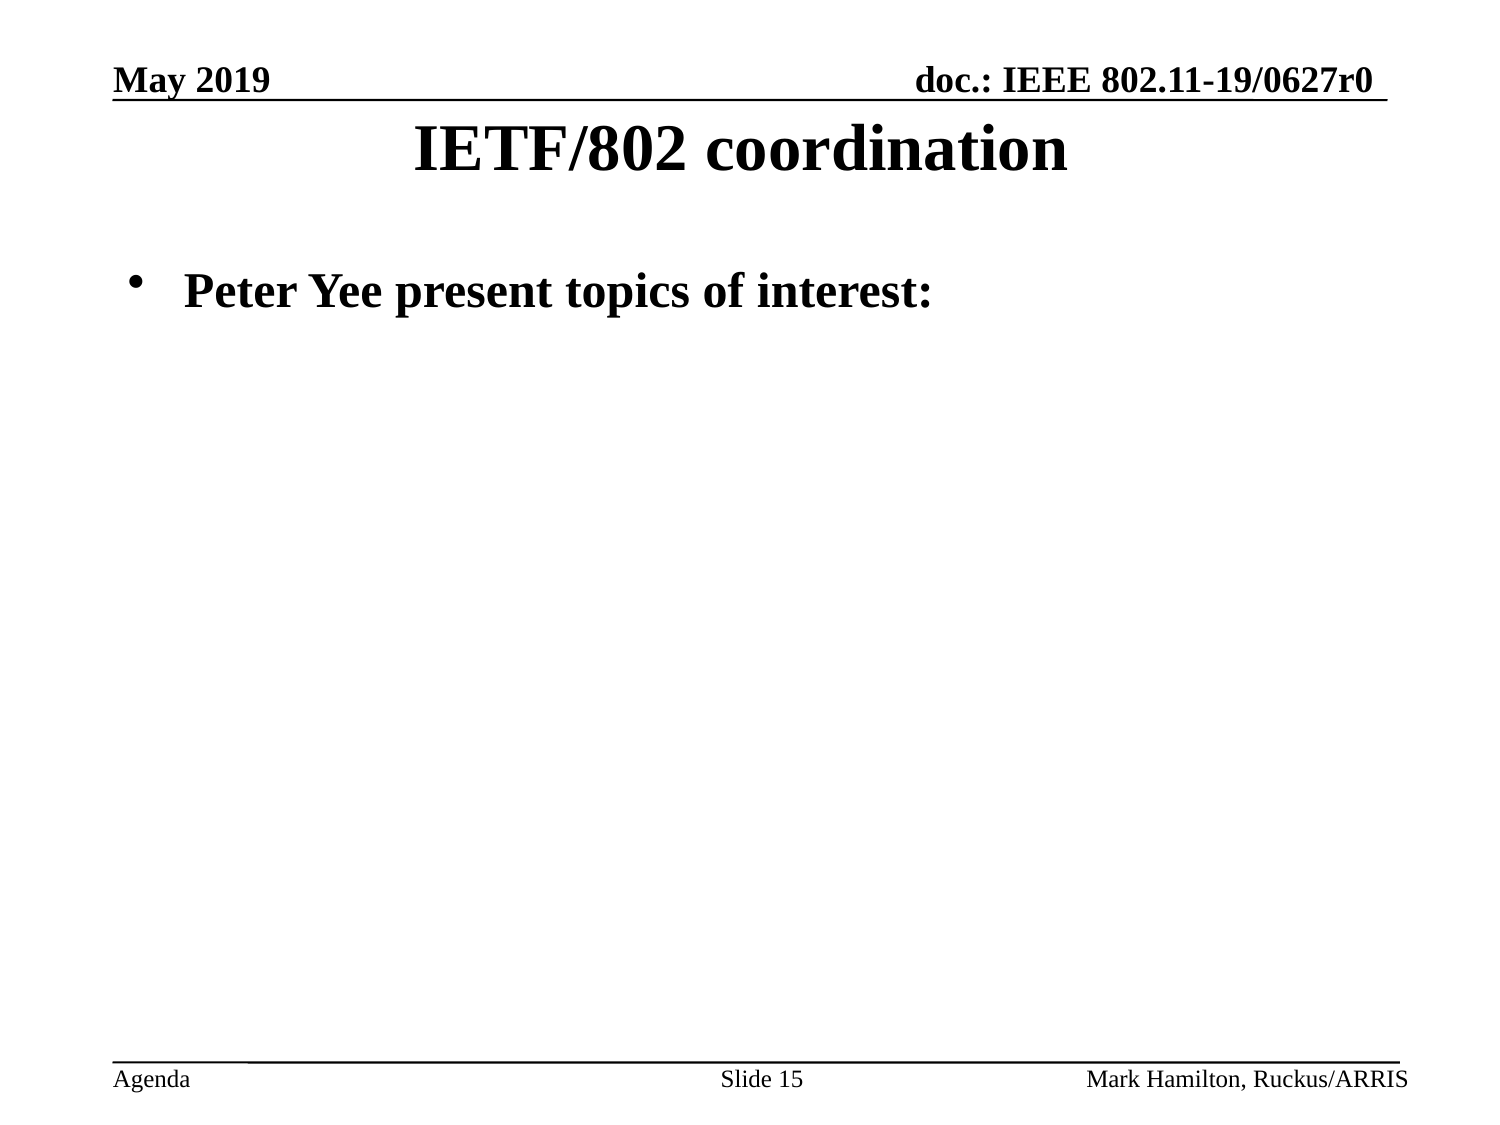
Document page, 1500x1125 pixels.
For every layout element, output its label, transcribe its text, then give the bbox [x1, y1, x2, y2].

list Peter Yee present topics of interest: [112, 249, 1388, 1025]
title IETF/802 coordination [112, 112, 1388, 175]
